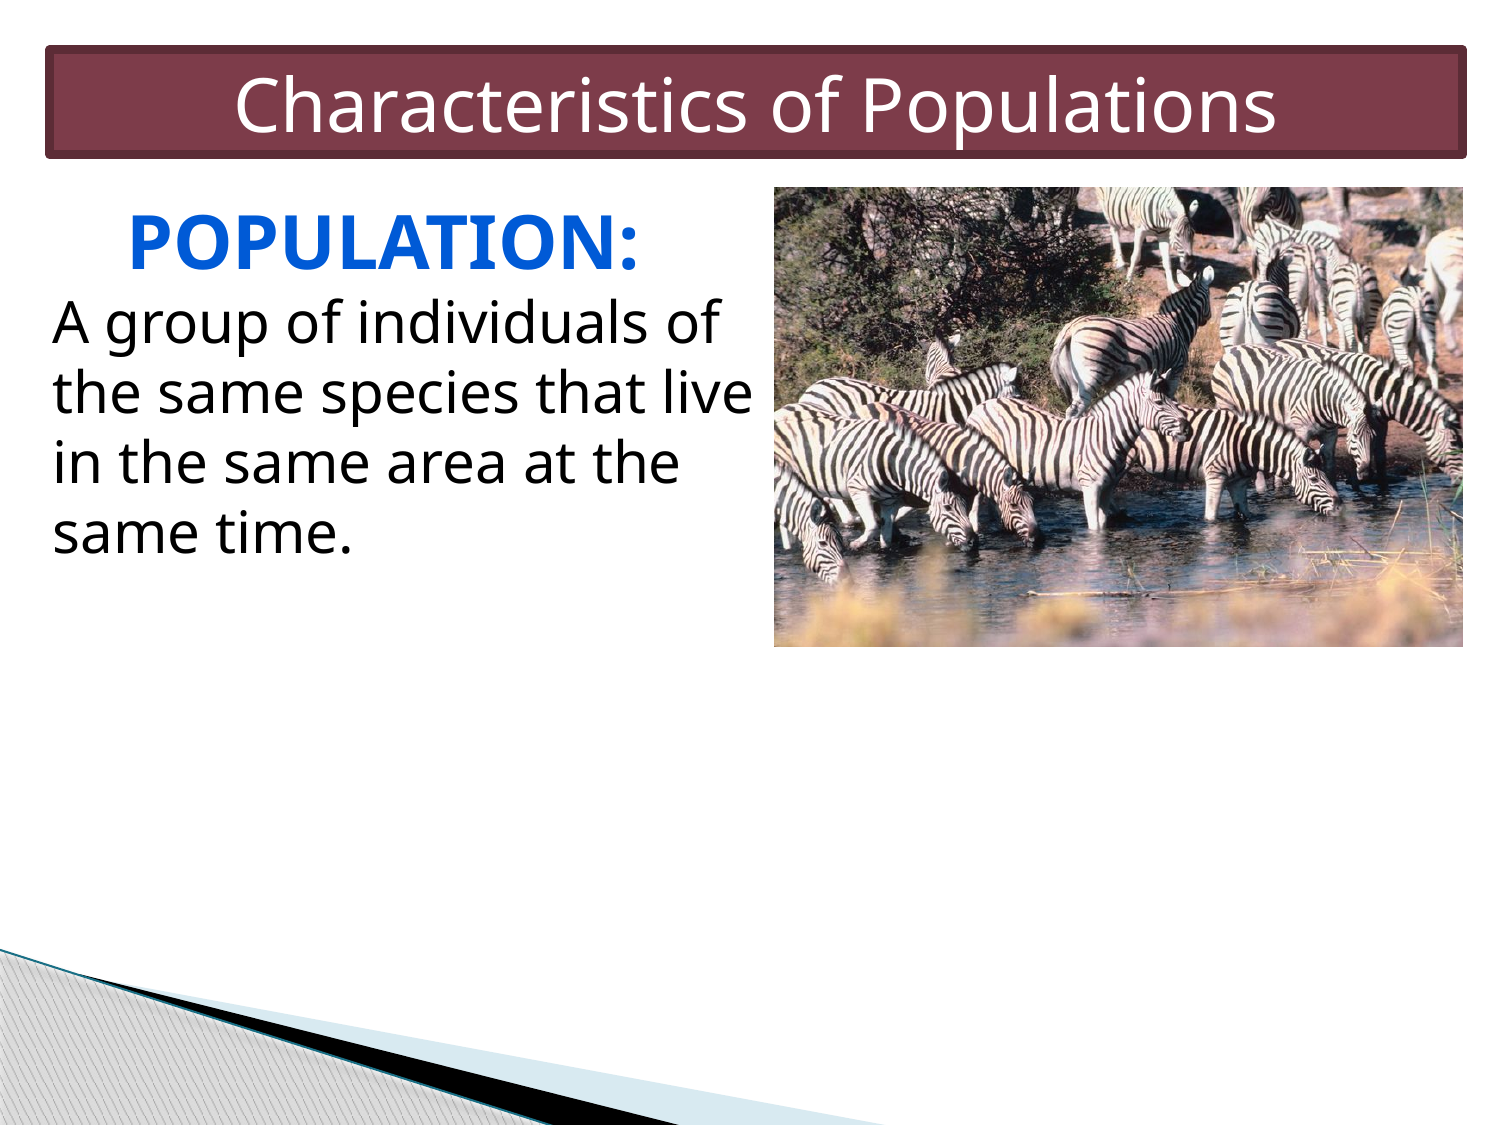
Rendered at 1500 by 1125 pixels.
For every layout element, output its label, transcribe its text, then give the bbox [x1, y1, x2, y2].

text_box Characteristics of Populations [45, 45, 1467, 159]
picture [774, 187, 1463, 647]
text_box Population: A group of individuals of the same species that live in the same area at the same time. [37, 187, 774, 573]
